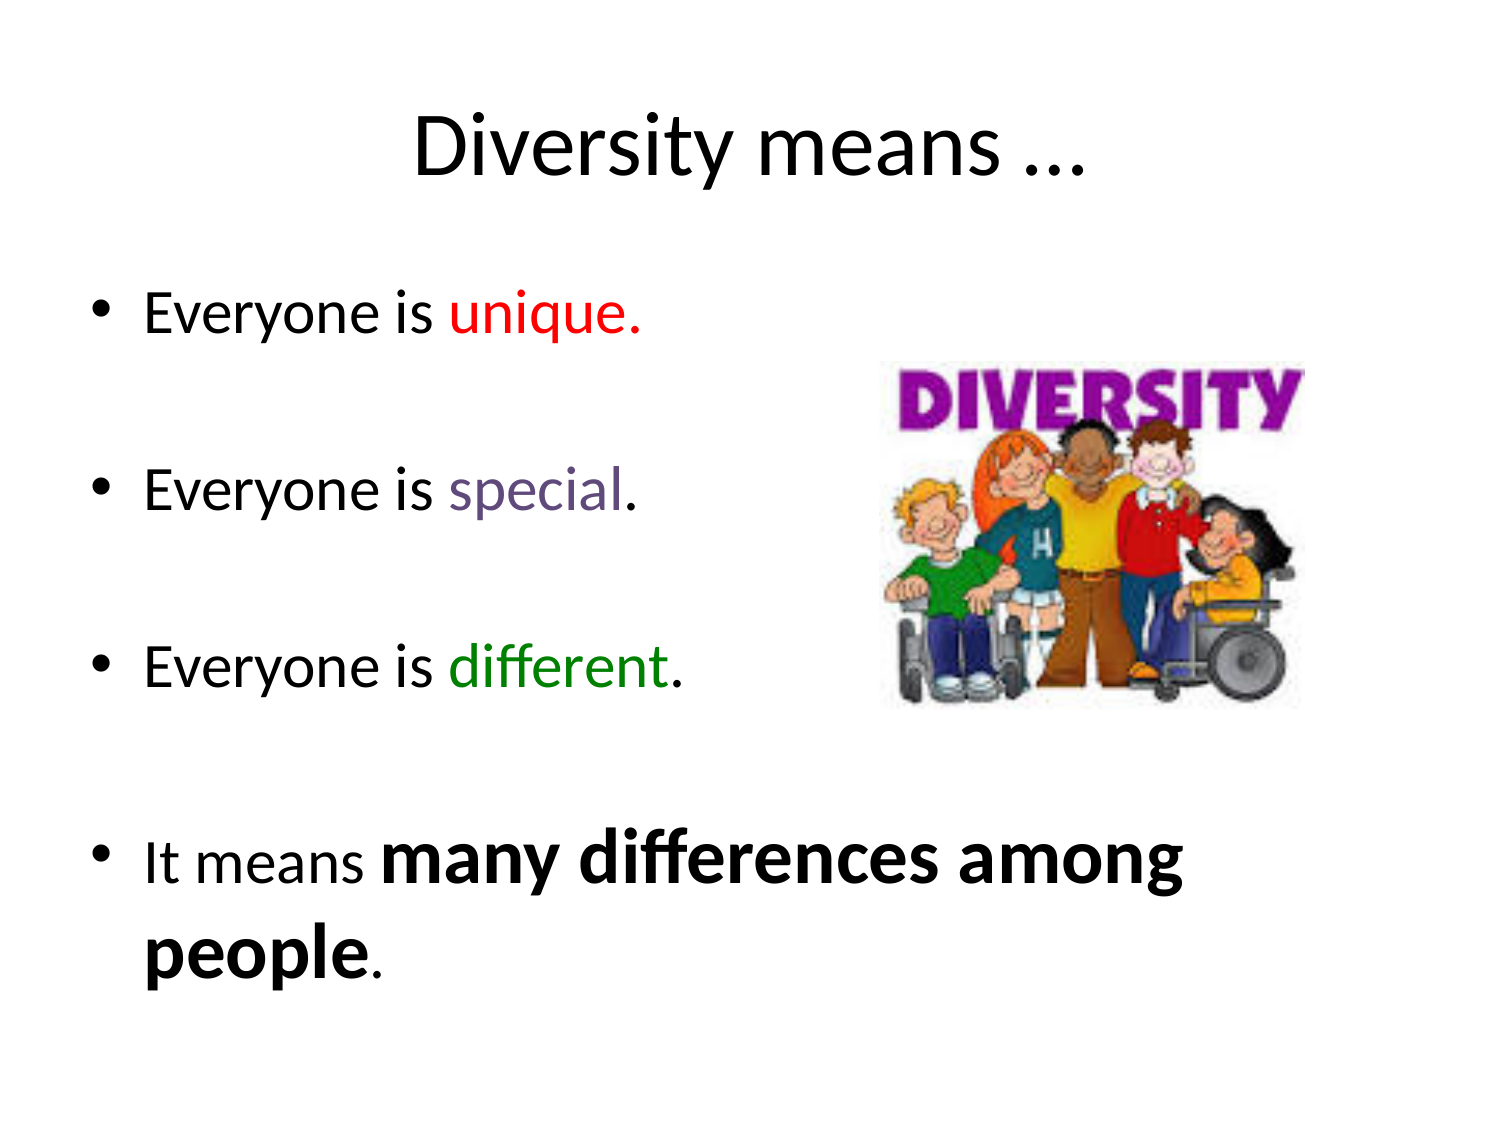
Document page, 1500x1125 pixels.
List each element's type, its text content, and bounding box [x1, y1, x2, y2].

title Diversity means … [75, 45, 1425, 233]
list Everyone is unique. Everyone is special. Everyone is different. It means many differences among people. [75, 262, 1425, 1005]
picture [879, 361, 1305, 713]
